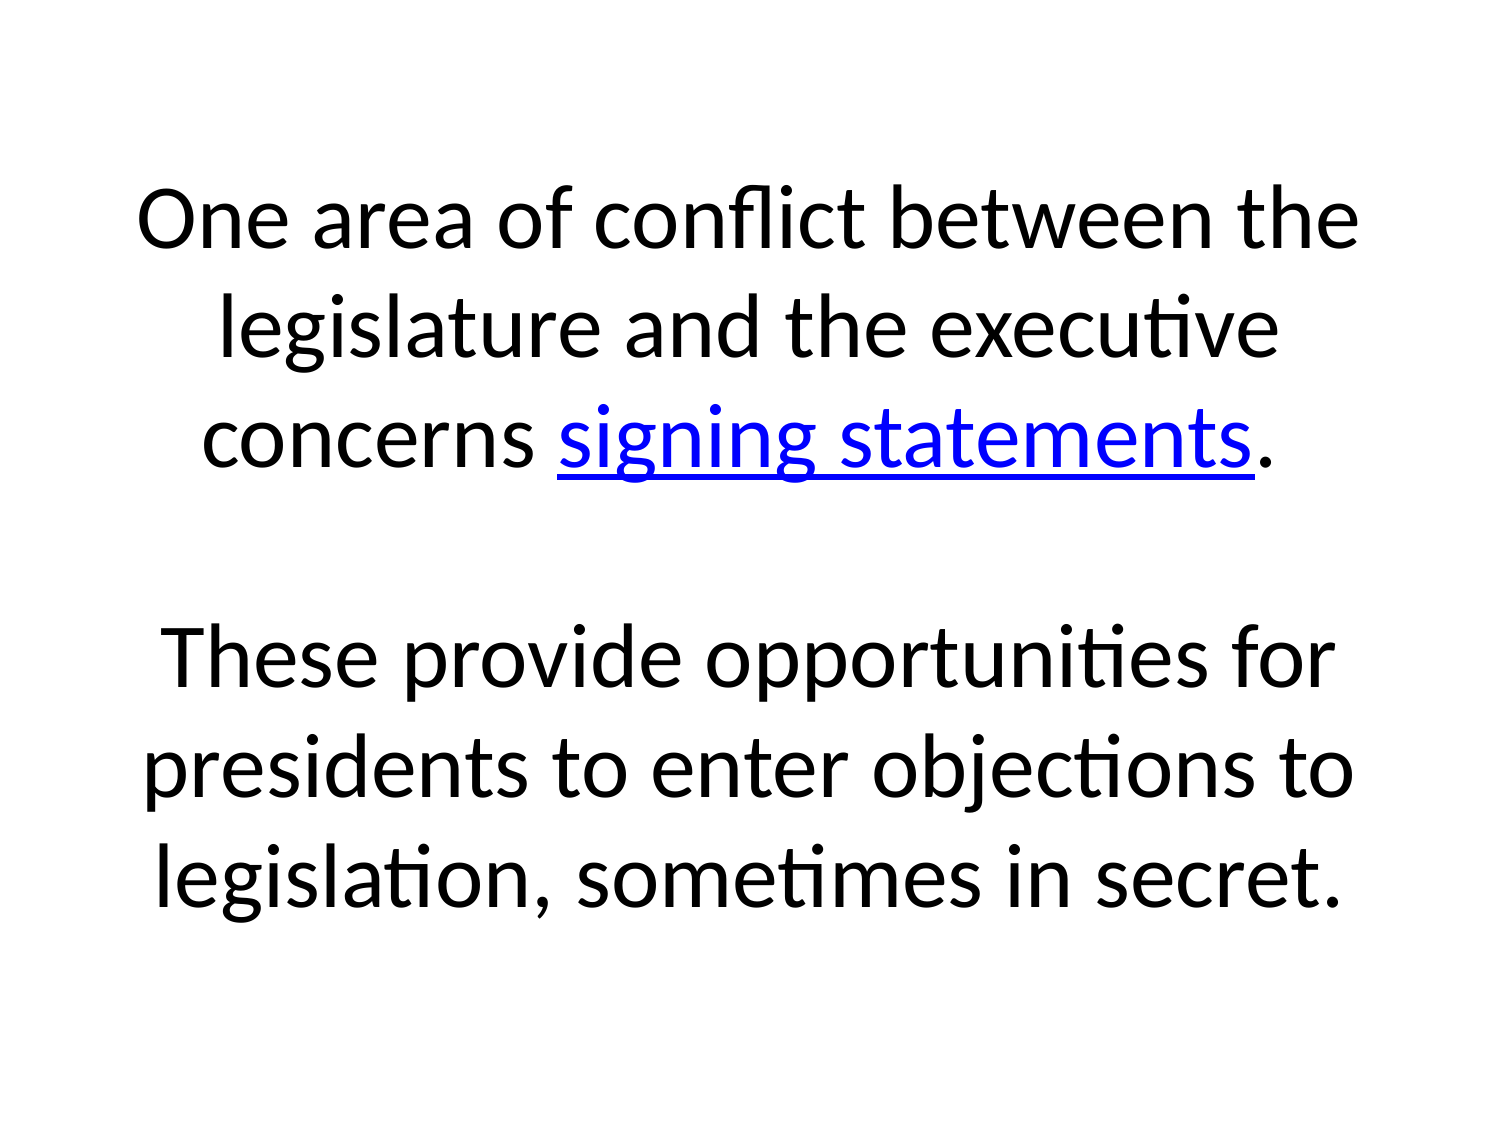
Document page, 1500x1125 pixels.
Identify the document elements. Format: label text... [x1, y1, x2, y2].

title One area of conflict between the legislature and the executive concerns signing statements. These provide opportunities for presidents to enter objections to legislation, sometimes in secret. [74, 44, 1426, 1038]
